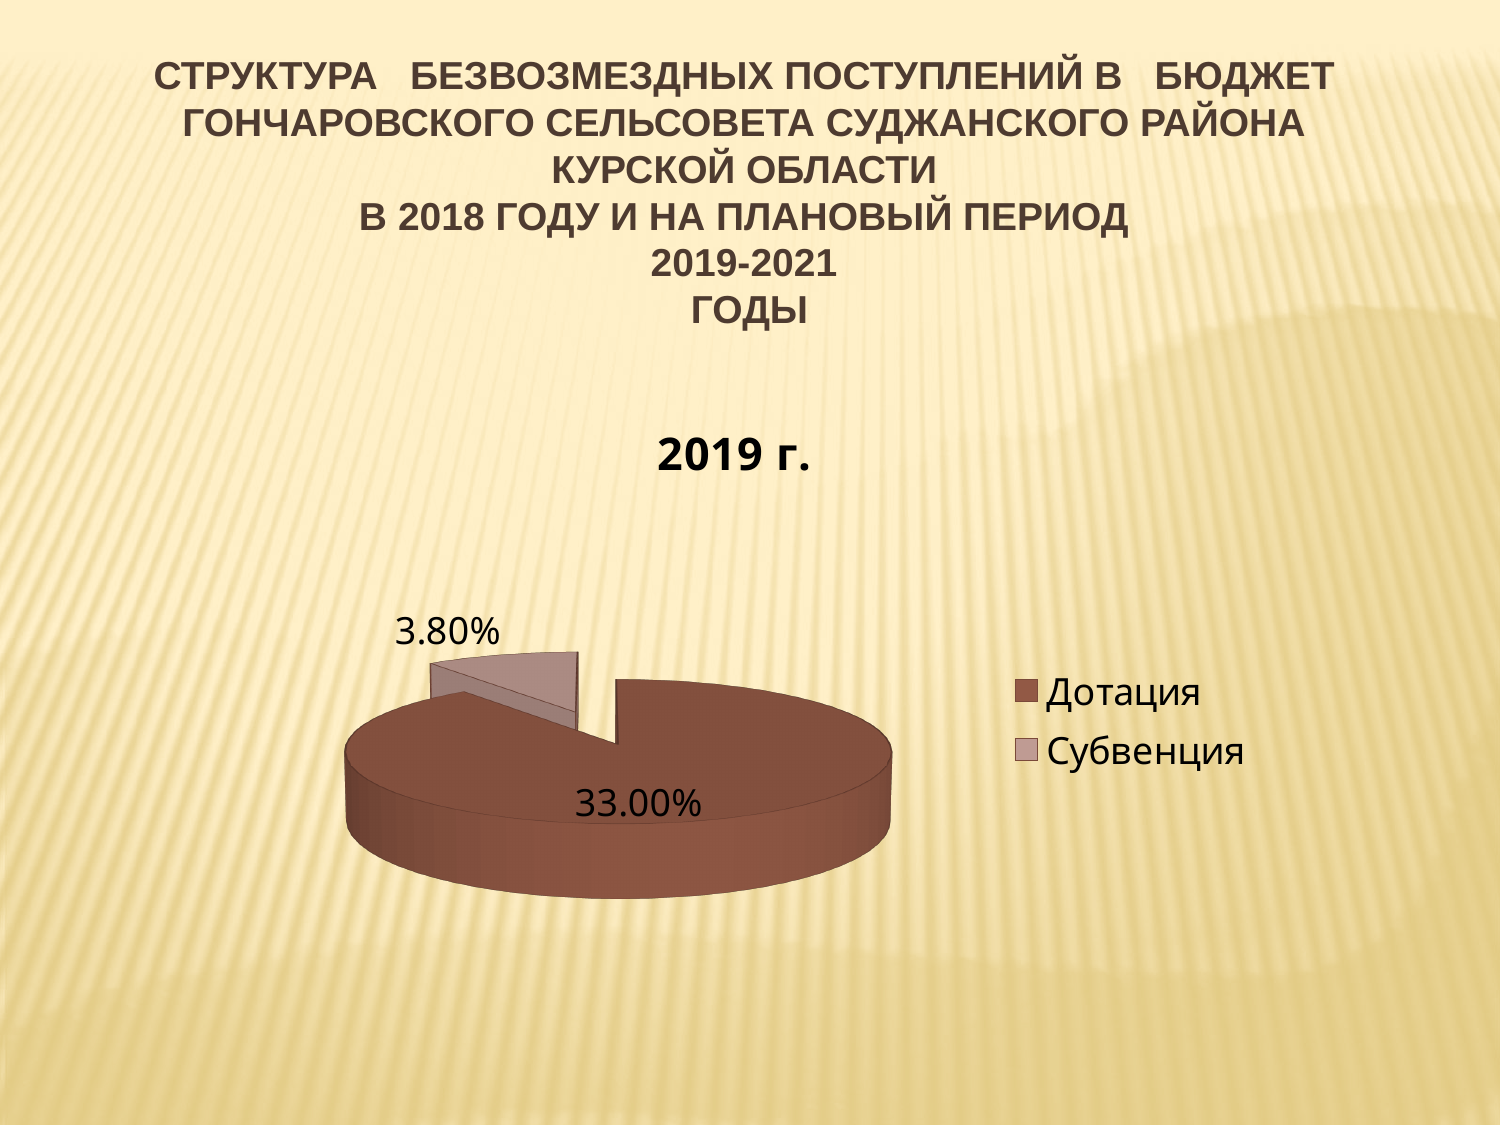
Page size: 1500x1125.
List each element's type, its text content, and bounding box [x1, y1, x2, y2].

title Структура безвозмездных поступлений в бюджет Гончаровского сельсовета Суджанского района Курской области в 2018 году и на плановый период 2019-2021 годы [128, 42, 1360, 340]
chart [198, 386, 1270, 1054]
